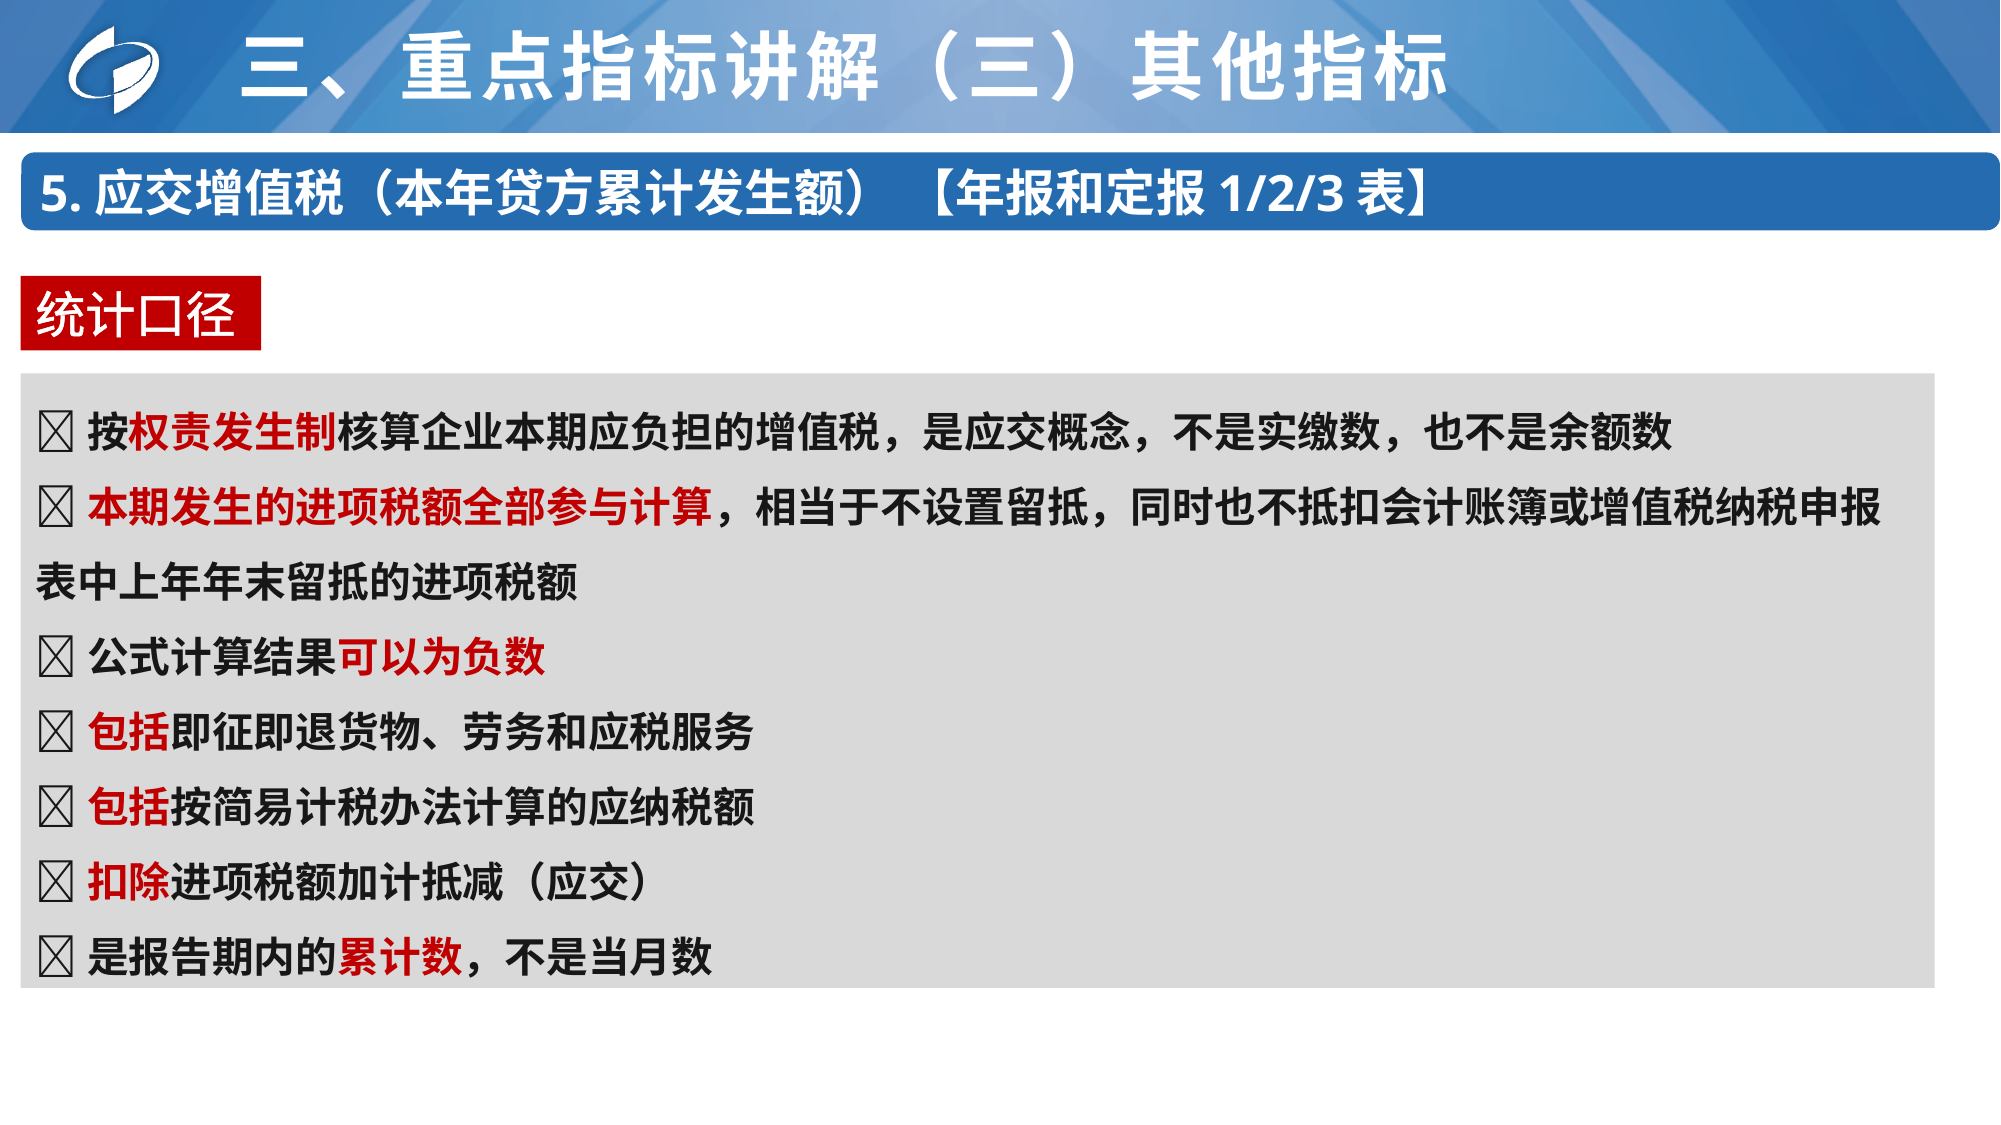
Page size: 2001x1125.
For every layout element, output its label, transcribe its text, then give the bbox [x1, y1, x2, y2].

text_box 按权责发生制核算企业本期应负担的增值税，是应交概念，不是实缴数，也不是余额数 本期发生的进项税额全部参与计算，相当于不设置留抵，同时也不抵扣会计账簿或增值税纳税申报表中上年年末留抵的进项税额 公式计算结果可以为负数 包括即征即退货物、劳务和应税服务 包括按简易计税办法计算的应纳税额 扣除进项税额加计抵减（应交） 是报告期内的累计数，不是当月数 [20, 373, 1935, 988]
title 三、重点指标讲解（三）其他指标 [222, 21, 1951, 119]
picture [0, 0, 2000, 133]
text_box 5.应交增值税（本年贷方累计发生额） 【年报和定报1/2/3表】 [20, 151, 2000, 232]
text_box 统计口径 [20, 275, 262, 351]
